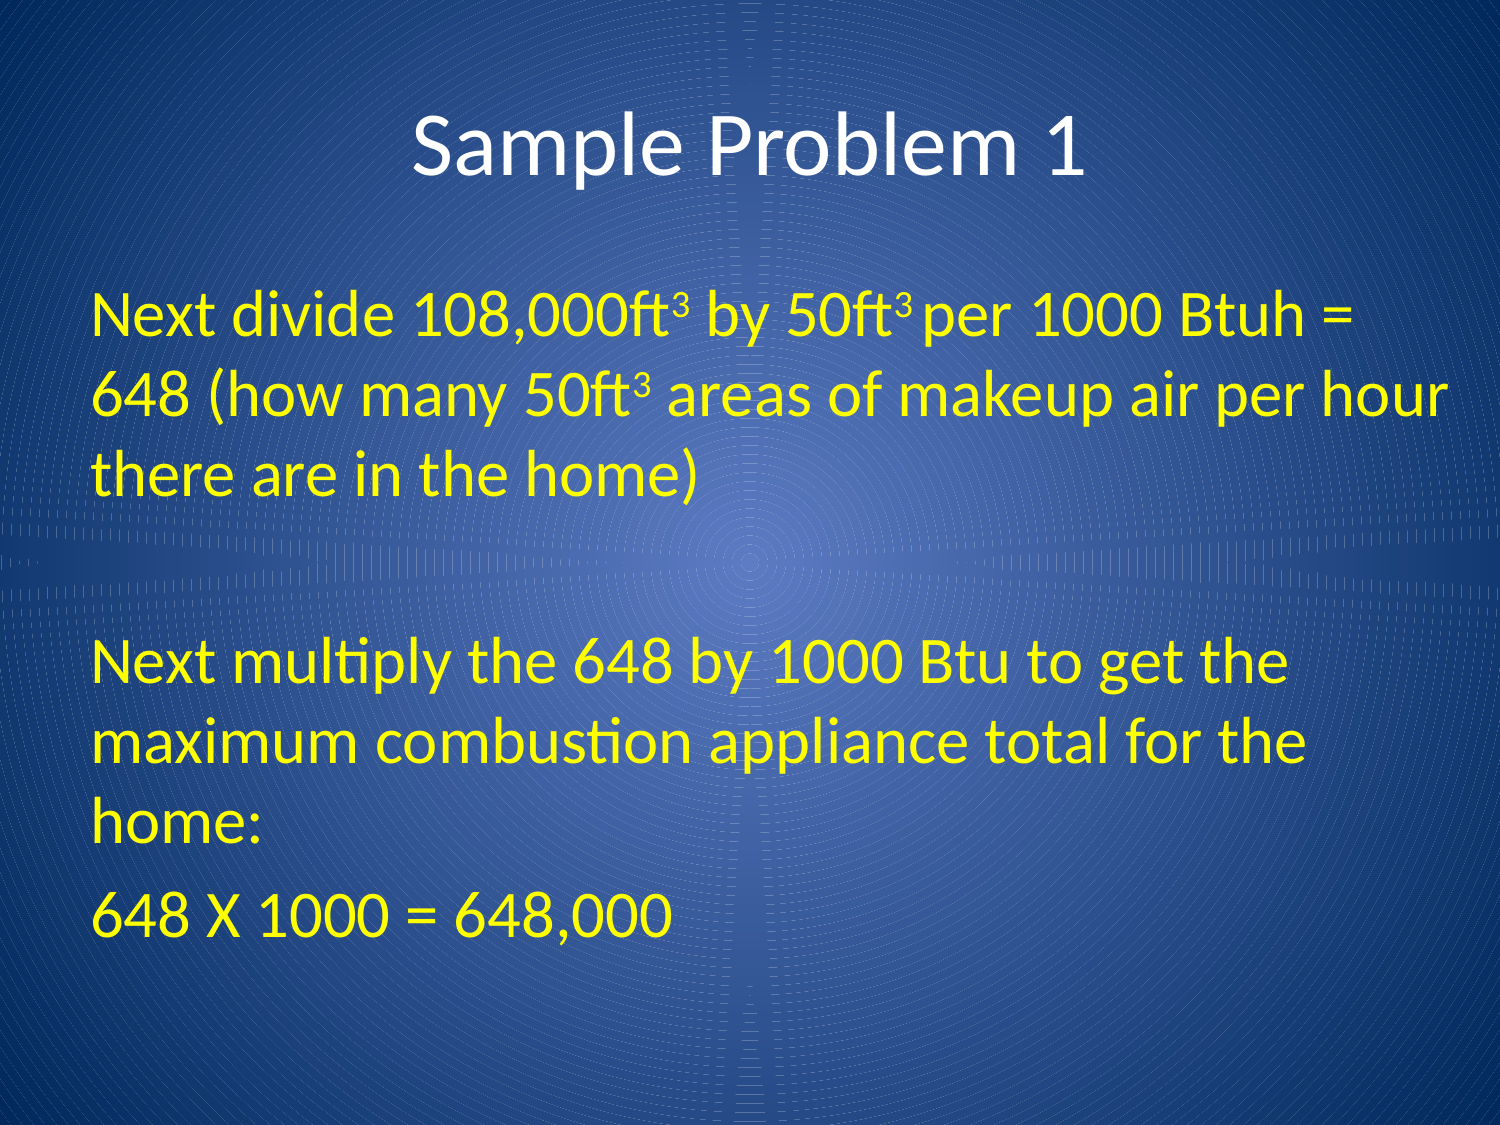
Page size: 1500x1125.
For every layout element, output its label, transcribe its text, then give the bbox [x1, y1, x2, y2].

title Sample Problem 1 [75, 45, 1425, 233]
list Next divide 108,000ft3 by 50ft3 per 1000 Btuh = 648 (how many 50ft3 areas of makeup air per hour there are in the home) Next multiply the 648 by 1000 Btu to get the maximum combustion appliance total for the home: 648 X 1000 = 648,000 [75, 262, 1475, 1088]
